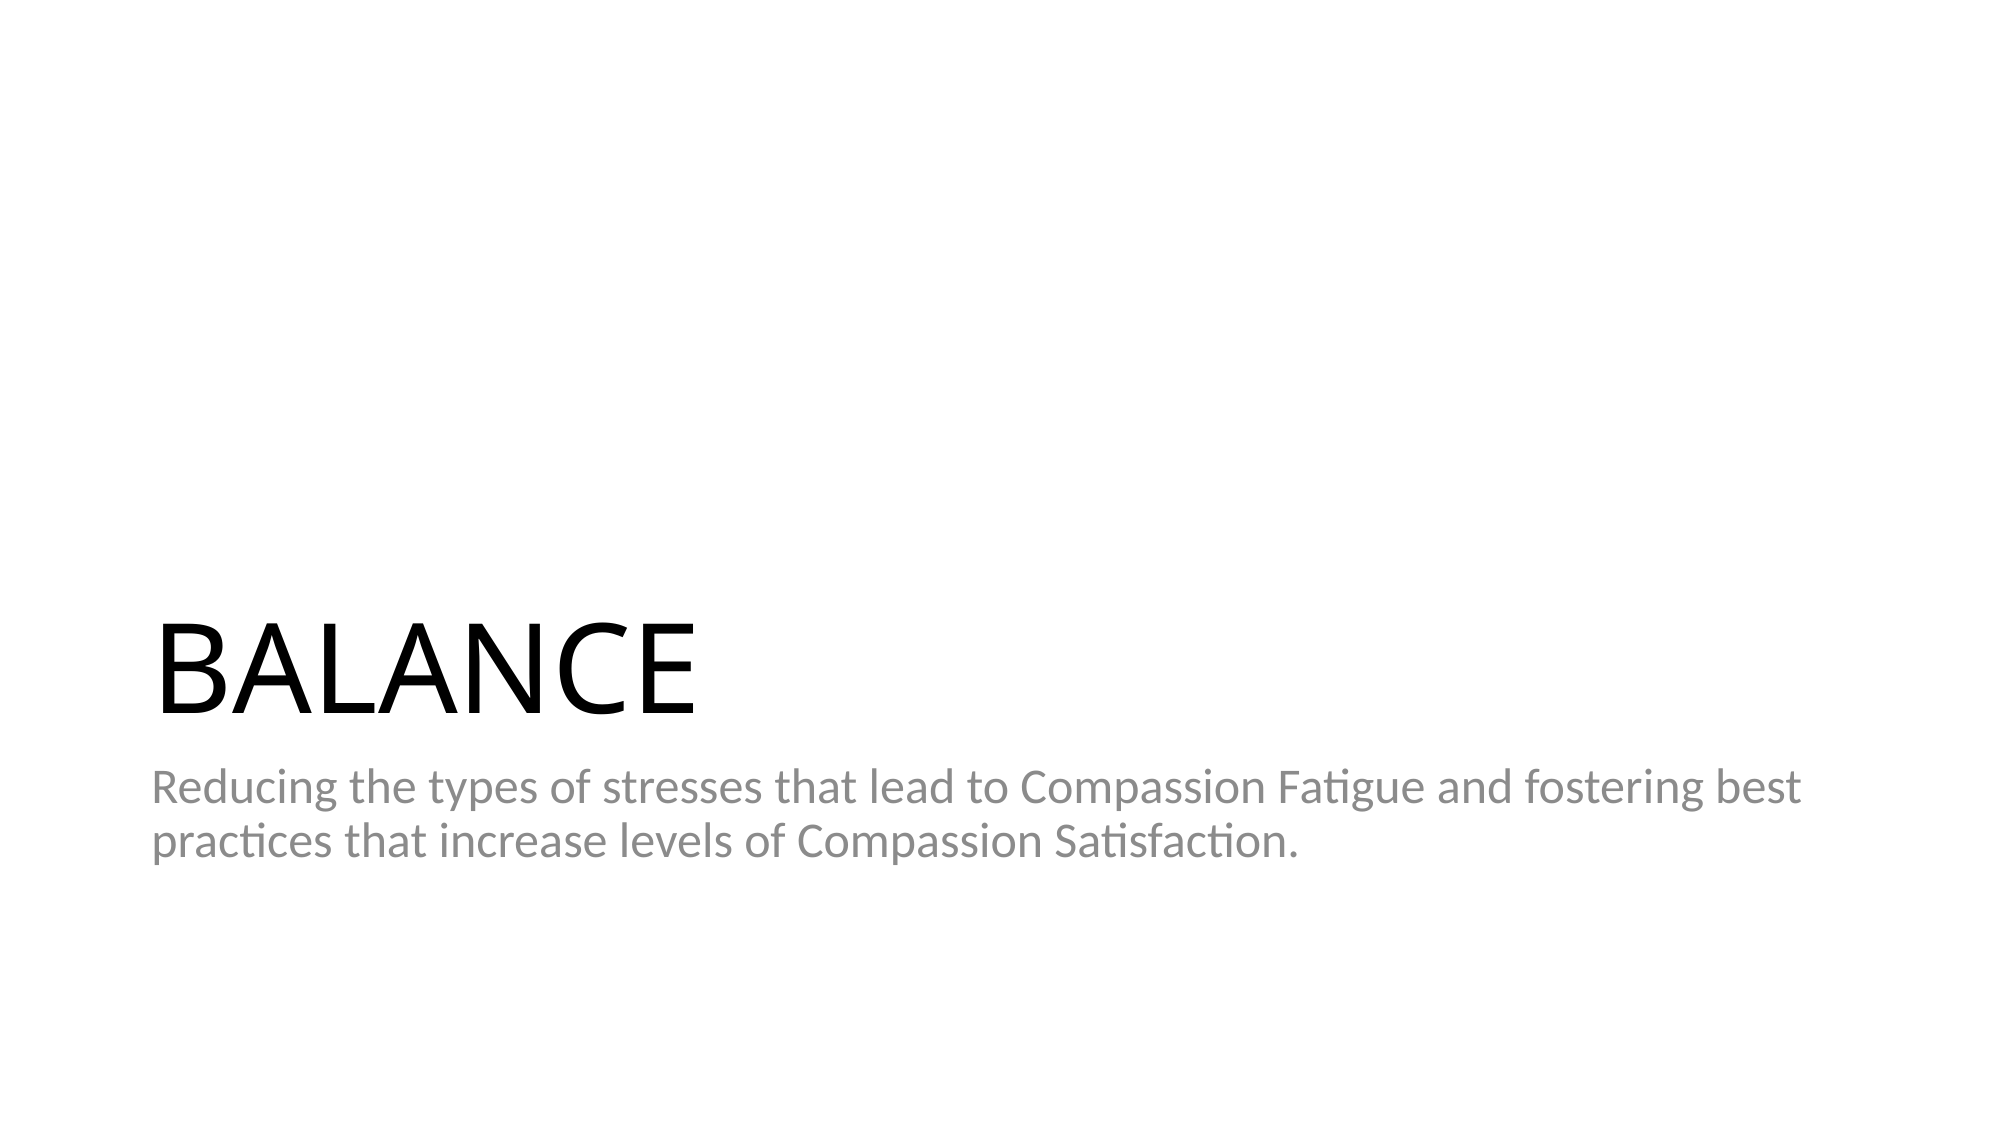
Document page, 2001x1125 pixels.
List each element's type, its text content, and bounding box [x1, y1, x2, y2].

list Reducing the types of stresses that lead to Compassion Fatigue and fostering best practices that increase levels of Compassion Satisfaction. [136, 752, 1862, 999]
title BALANCE [136, 280, 1862, 749]
